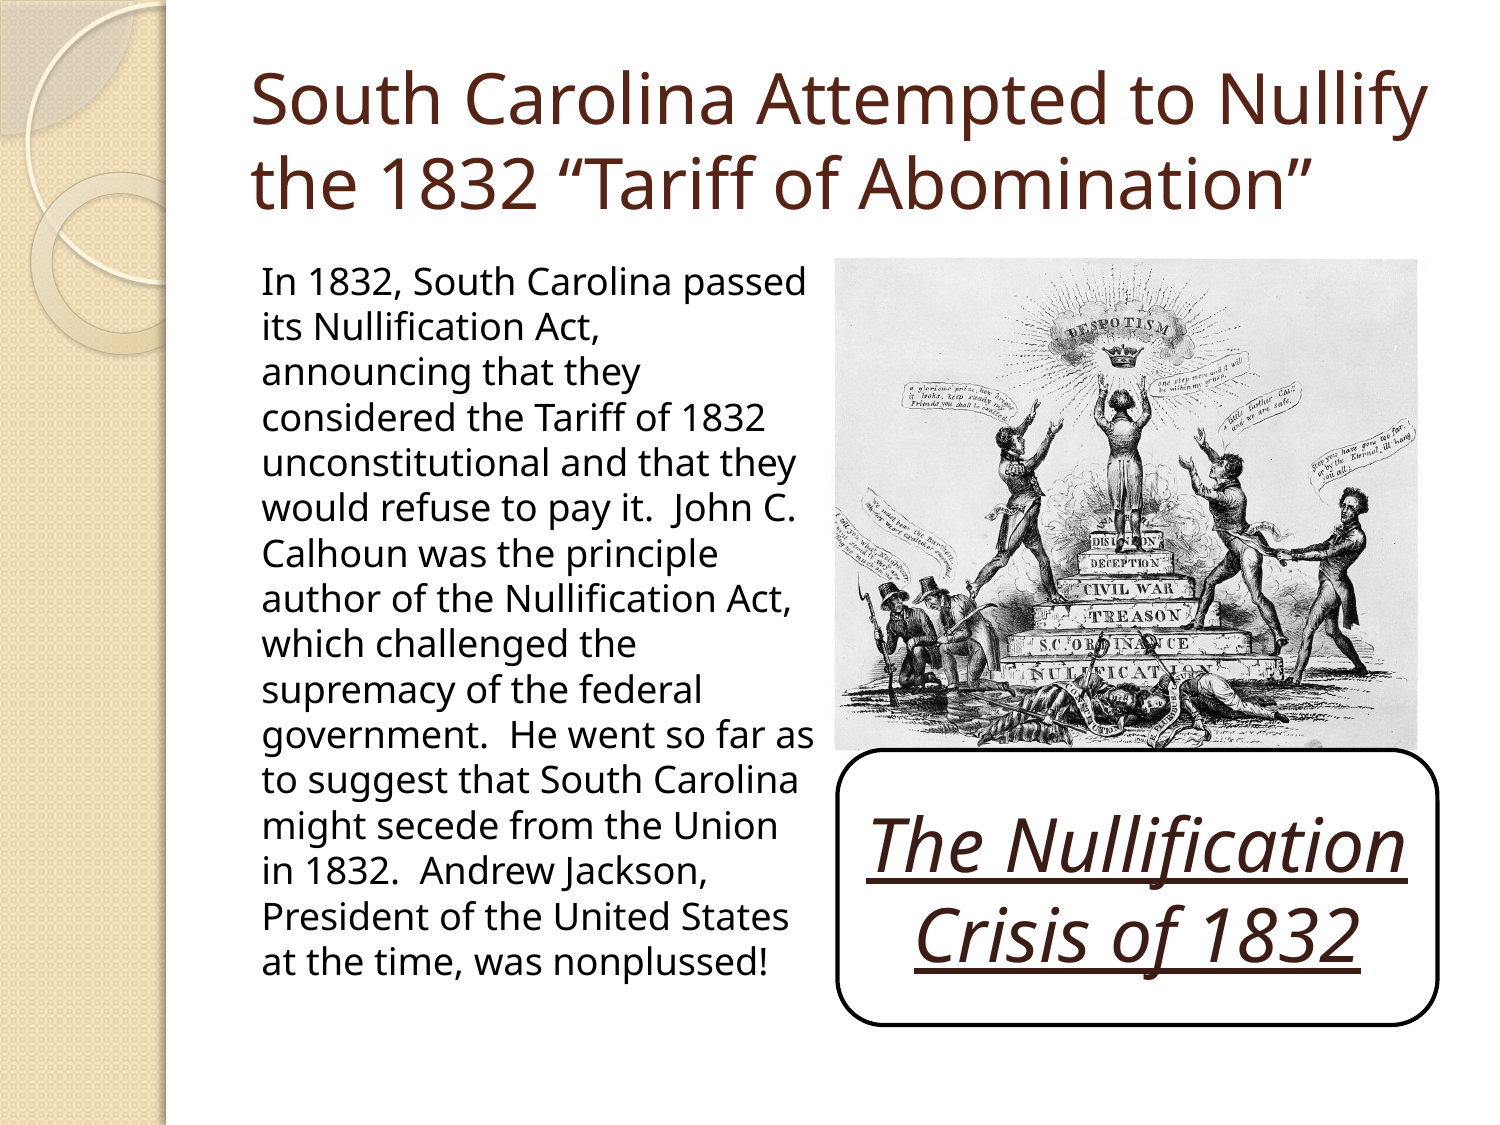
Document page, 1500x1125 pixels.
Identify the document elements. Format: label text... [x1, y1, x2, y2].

text_box The Nullification Crisis of 1832 [835, 765, 1440, 1028]
list In 1832, South Carolina passed its Nullification Act, announcing that they considered the Tariff of 1832 unconstitutional and that they would refuse to pay it. John C. Calhoun was the principle author of the Nullification Act, which challenged the supremacy of the federal government. He went so far as to suggest that South Carolina might secede from the Union in 1832. Andrew Jackson, President of the United States at the time, was nonplussed! [235, 249, 836, 1015]
title South Carolina Attempted to Nullify the 1832 “Tariff of Abomination” [235, 45, 1466, 233]
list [824, 249, 1426, 760]
